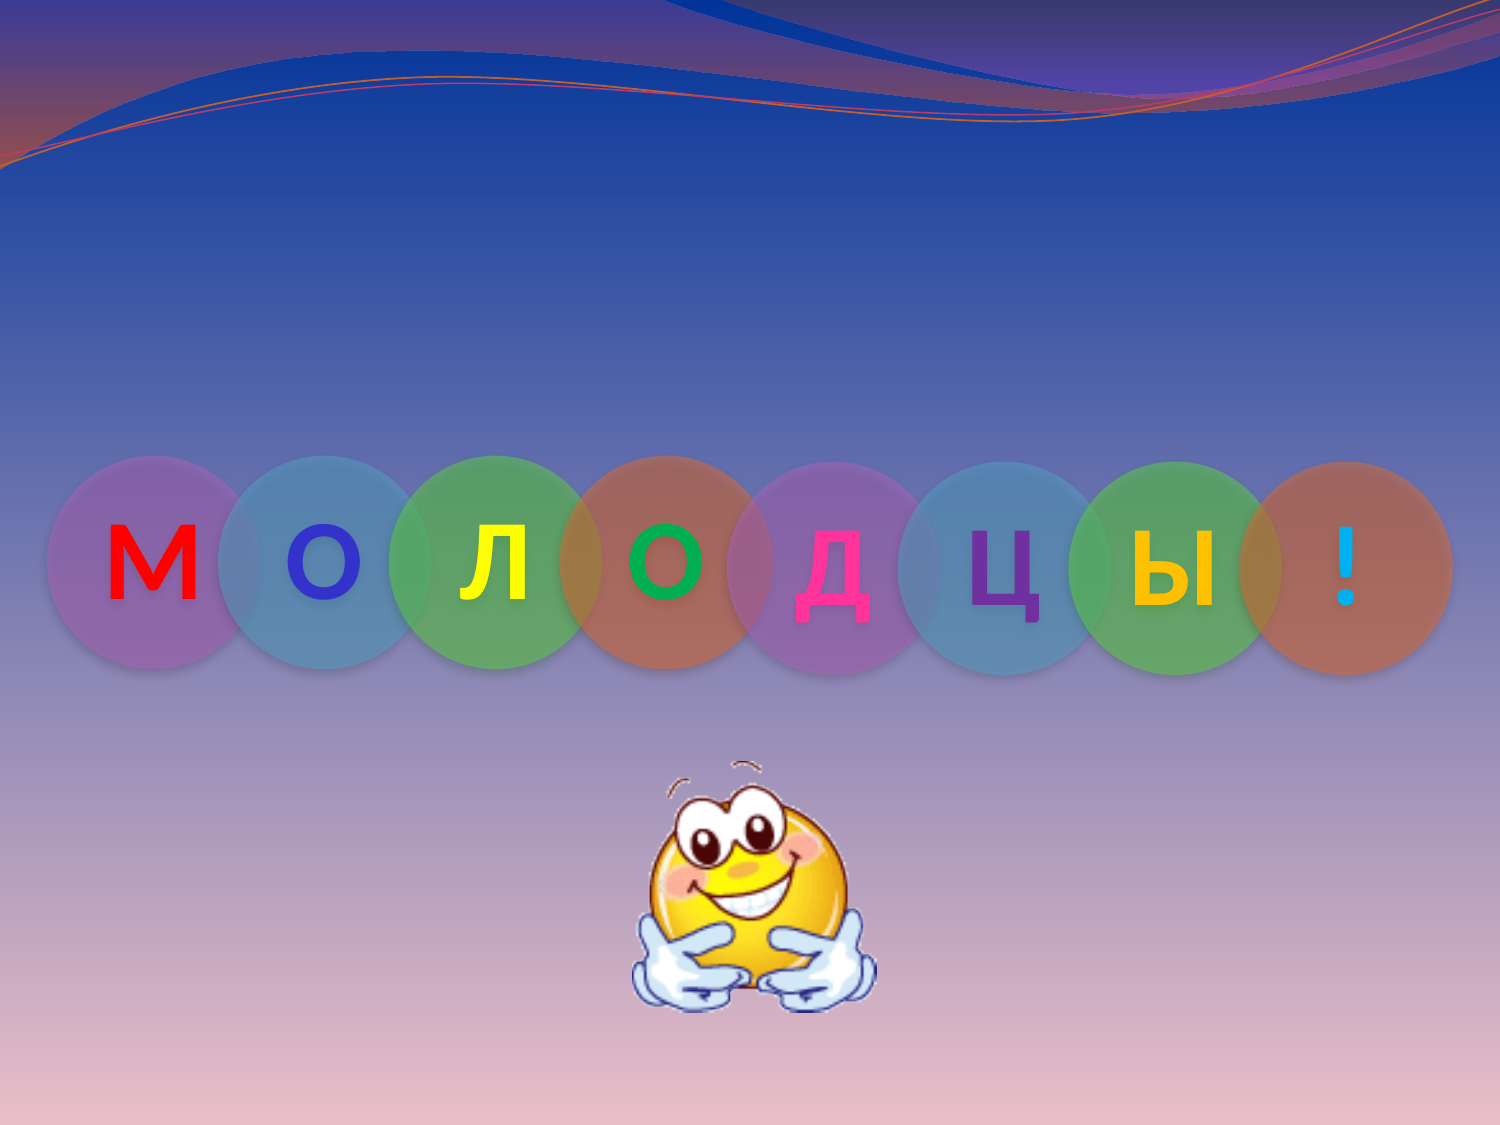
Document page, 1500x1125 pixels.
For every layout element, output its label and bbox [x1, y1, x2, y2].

text_box [726, 163, 1454, 973]
picture [632, 761, 877, 1014]
text_box [46, 175, 719, 950]
